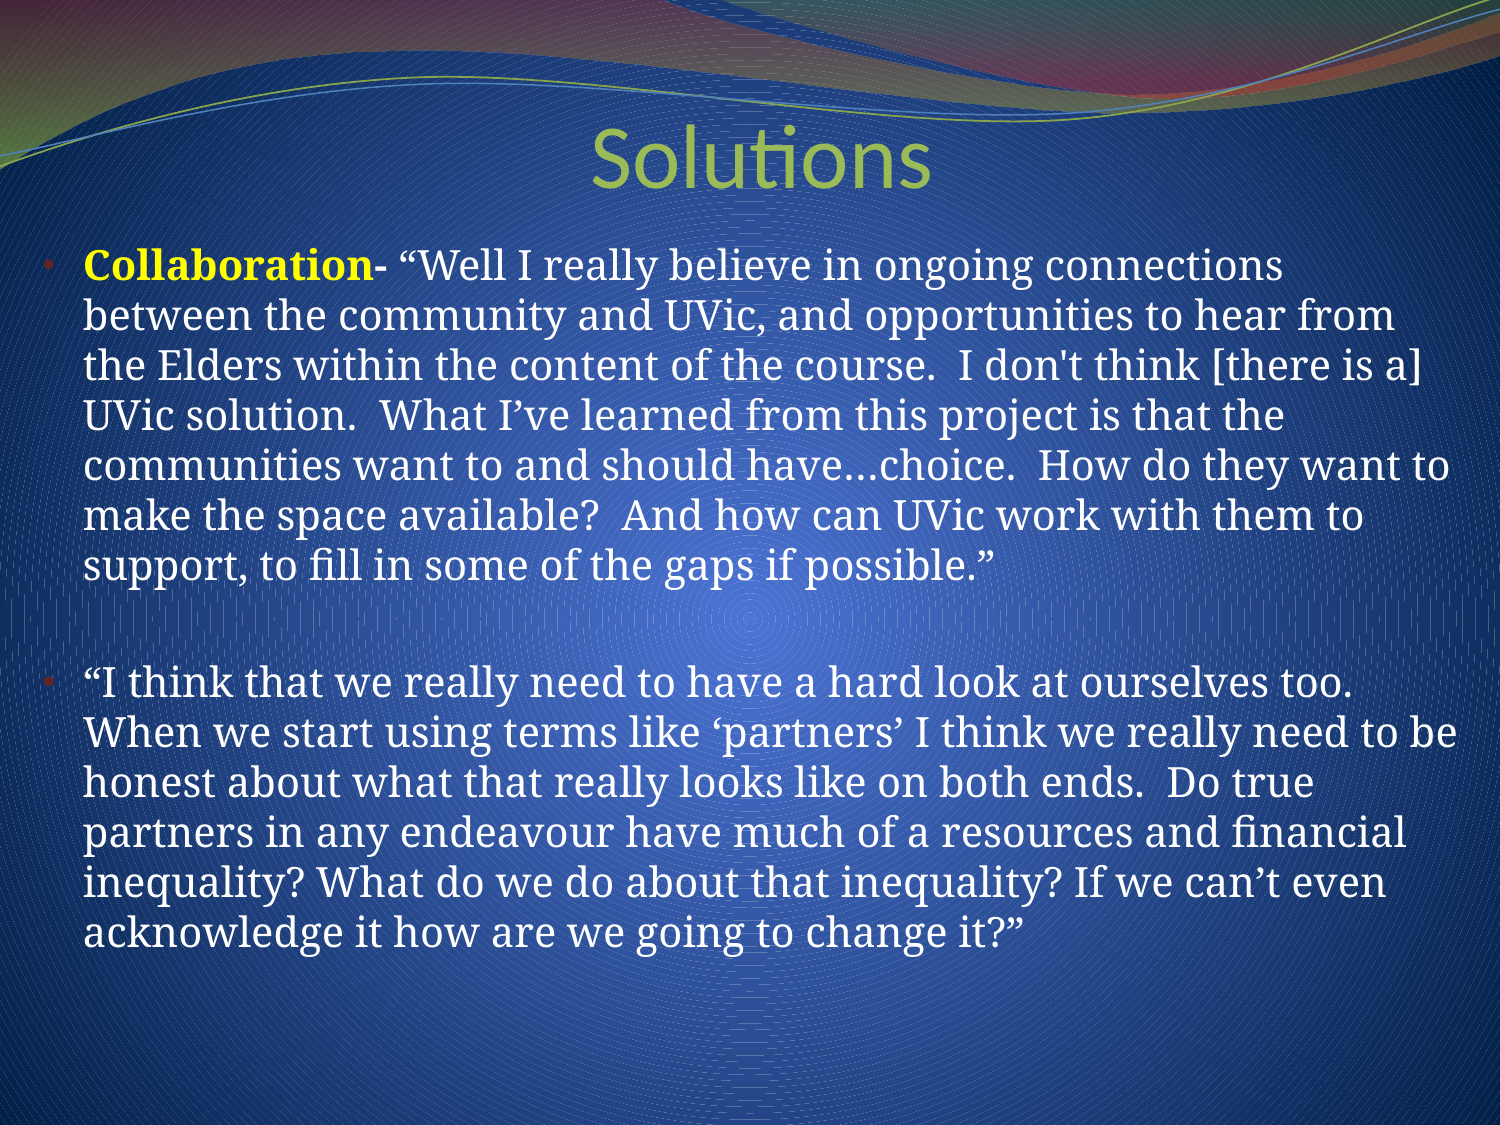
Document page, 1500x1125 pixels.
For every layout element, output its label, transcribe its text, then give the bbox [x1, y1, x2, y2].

list Collaboration- “Well I really believe in ongoing connections between the community and UVic, and opportunities to hear from the Elders within the content of the course. I don't think [there is a] UVic solution. What I’ve learned from this project is that the communities want to and should have…choice. How do they want to make the space available? And how can UVic work with them to support, to fill in some of the gaps if possible.” “I think that we really need to have a hard look at ourselves too. When we start using terms like ‘partners’ I think we really need to be honest about what that really looks like on both ends. Do true partners in any endeavour have much of a resources and financial inequality? What do we do about that inequality? If we can’t even acknowledge it how are we going to change it?” [0, 231, 1471, 929]
text_box Solutions [395, 89, 1128, 215]
